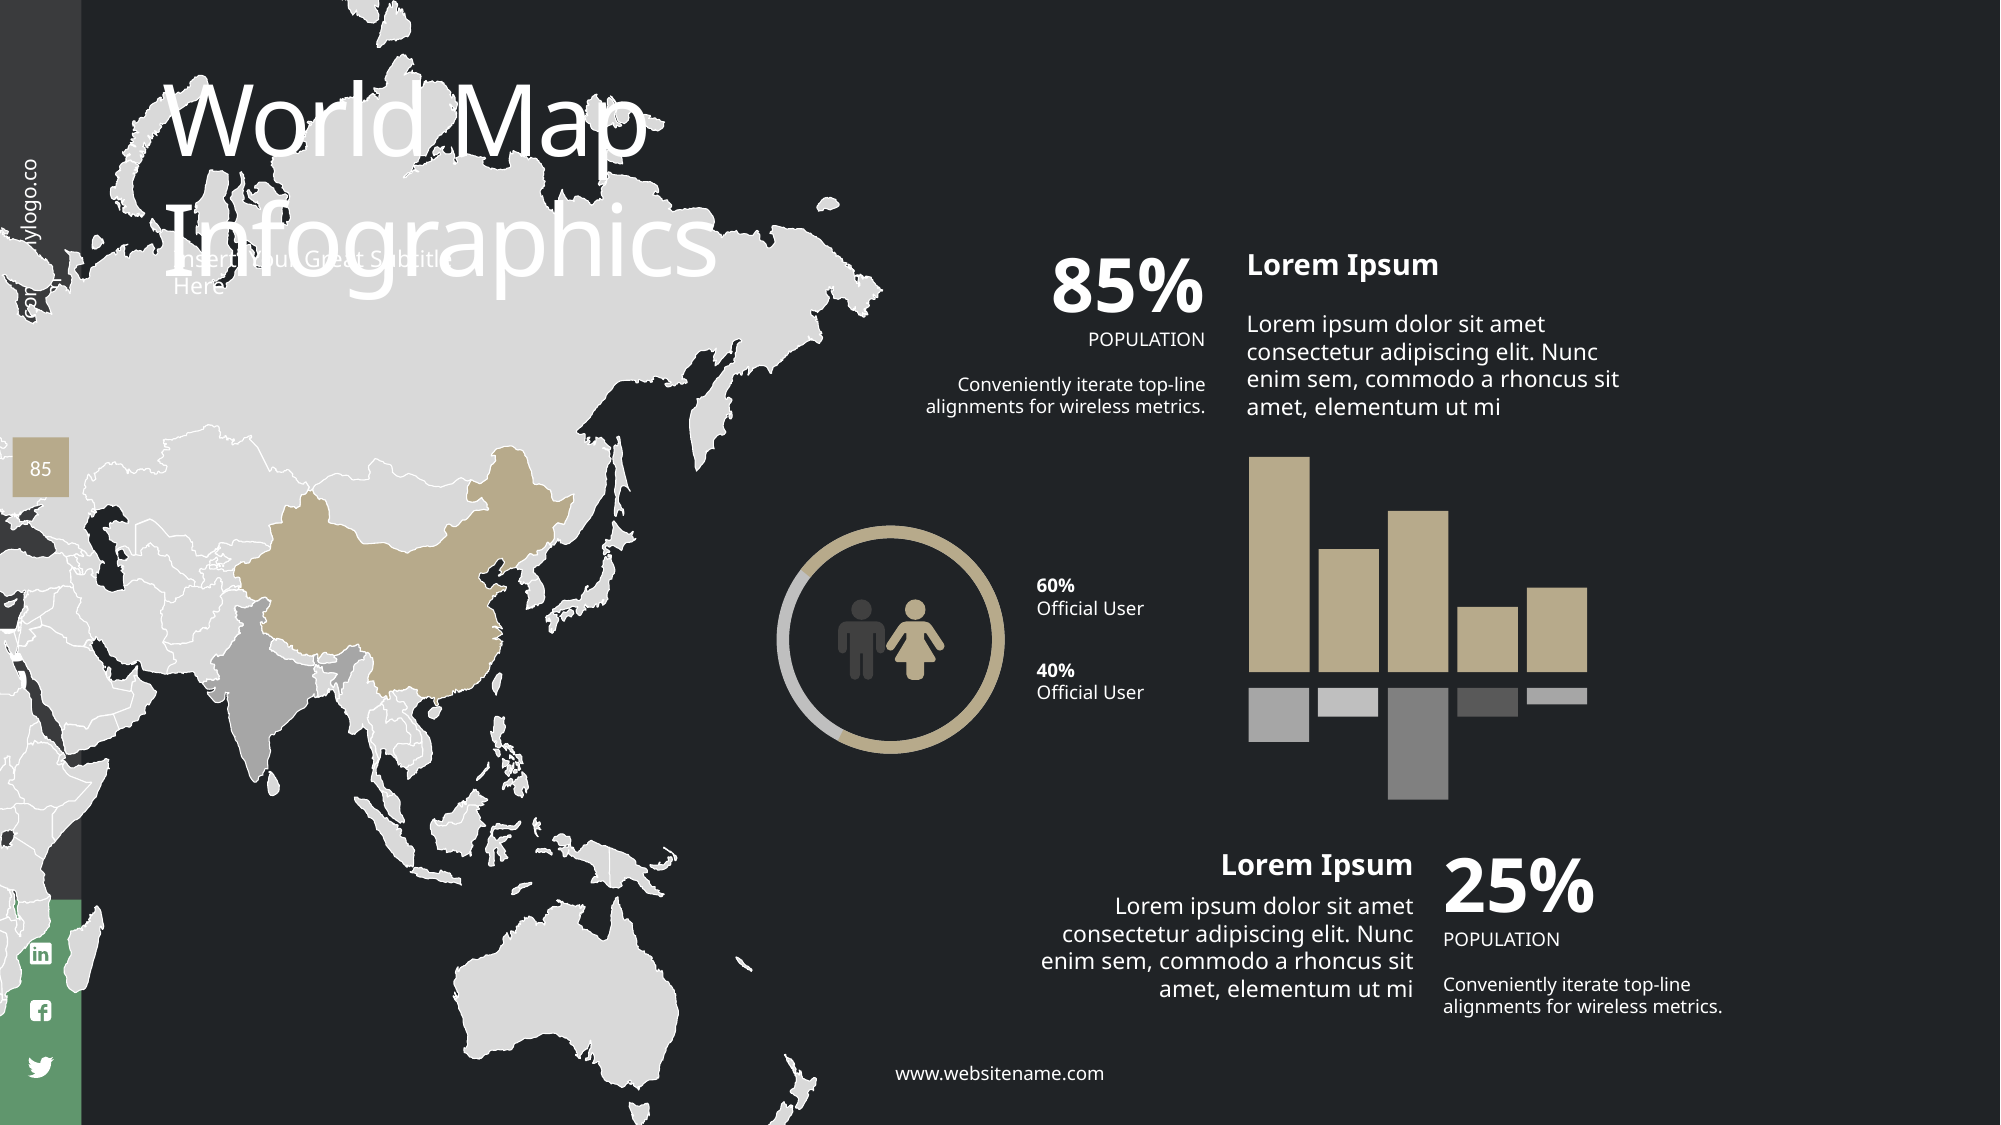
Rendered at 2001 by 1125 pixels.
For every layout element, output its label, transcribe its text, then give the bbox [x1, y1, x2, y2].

text_box Lorem ipsum dolor sit amet consectetur adipiscing elit. Nunc enim sem, commodo a rhoncus sit amet, elementum ut mi [1231, 302, 1640, 428]
text_box 85% POPULATION Conveniently iterate top-line alignments for wireless metrics. [906, 229, 1220, 425]
text_box [1526, 587, 1588, 673]
text_box [1456, 606, 1519, 673]
text_box [886, 621, 945, 680]
text_box [1526, 687, 1588, 706]
text_box 25% POPULATION Conveniently iterate top-line alignments for wireless metrics. [1428, 830, 1742, 1025]
text_box Lorem ipsum dolor sit amet consectetur adipiscing elit. Nunc enim sem, commodo a rhoncus sit amet, elementum ut mi [988, 889, 1428, 1010]
text_box [1317, 687, 1379, 718]
text_box [1387, 510, 1449, 673]
text_box 40% Official User [1021, 650, 1159, 711]
text_box [883, 530, 1000, 749]
text_box [1387, 687, 1449, 801]
text_box [1248, 456, 1311, 673]
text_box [0, 0, 883, 1125]
text_box Lorem Ipsum [1231, 239, 1752, 289]
text_box [1318, 548, 1380, 673]
text_box 60% Official User [1021, 566, 1159, 626]
text_box [1456, 687, 1519, 718]
text_box www.websitename.com [883, 1053, 1120, 1091]
text_box Lorem Ipsum [908, 838, 1428, 889]
text_box [885, 637, 889, 648]
text_box [905, 599, 926, 620]
text_box [1248, 687, 1310, 743]
